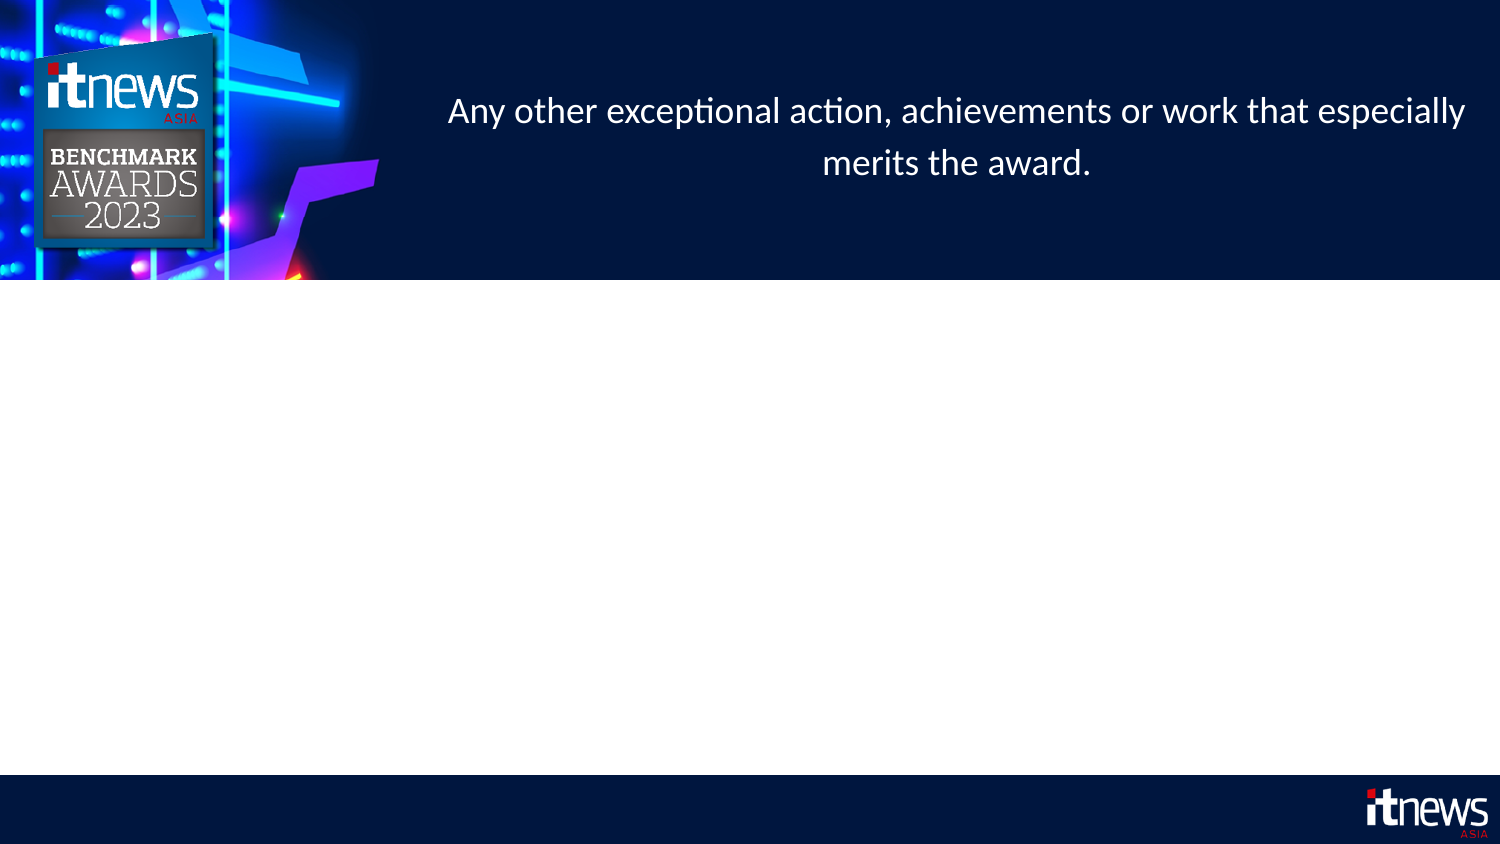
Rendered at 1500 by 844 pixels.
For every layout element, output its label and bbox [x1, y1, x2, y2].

picture [0, 775, 1500, 844]
picture [0, 0, 1500, 280]
